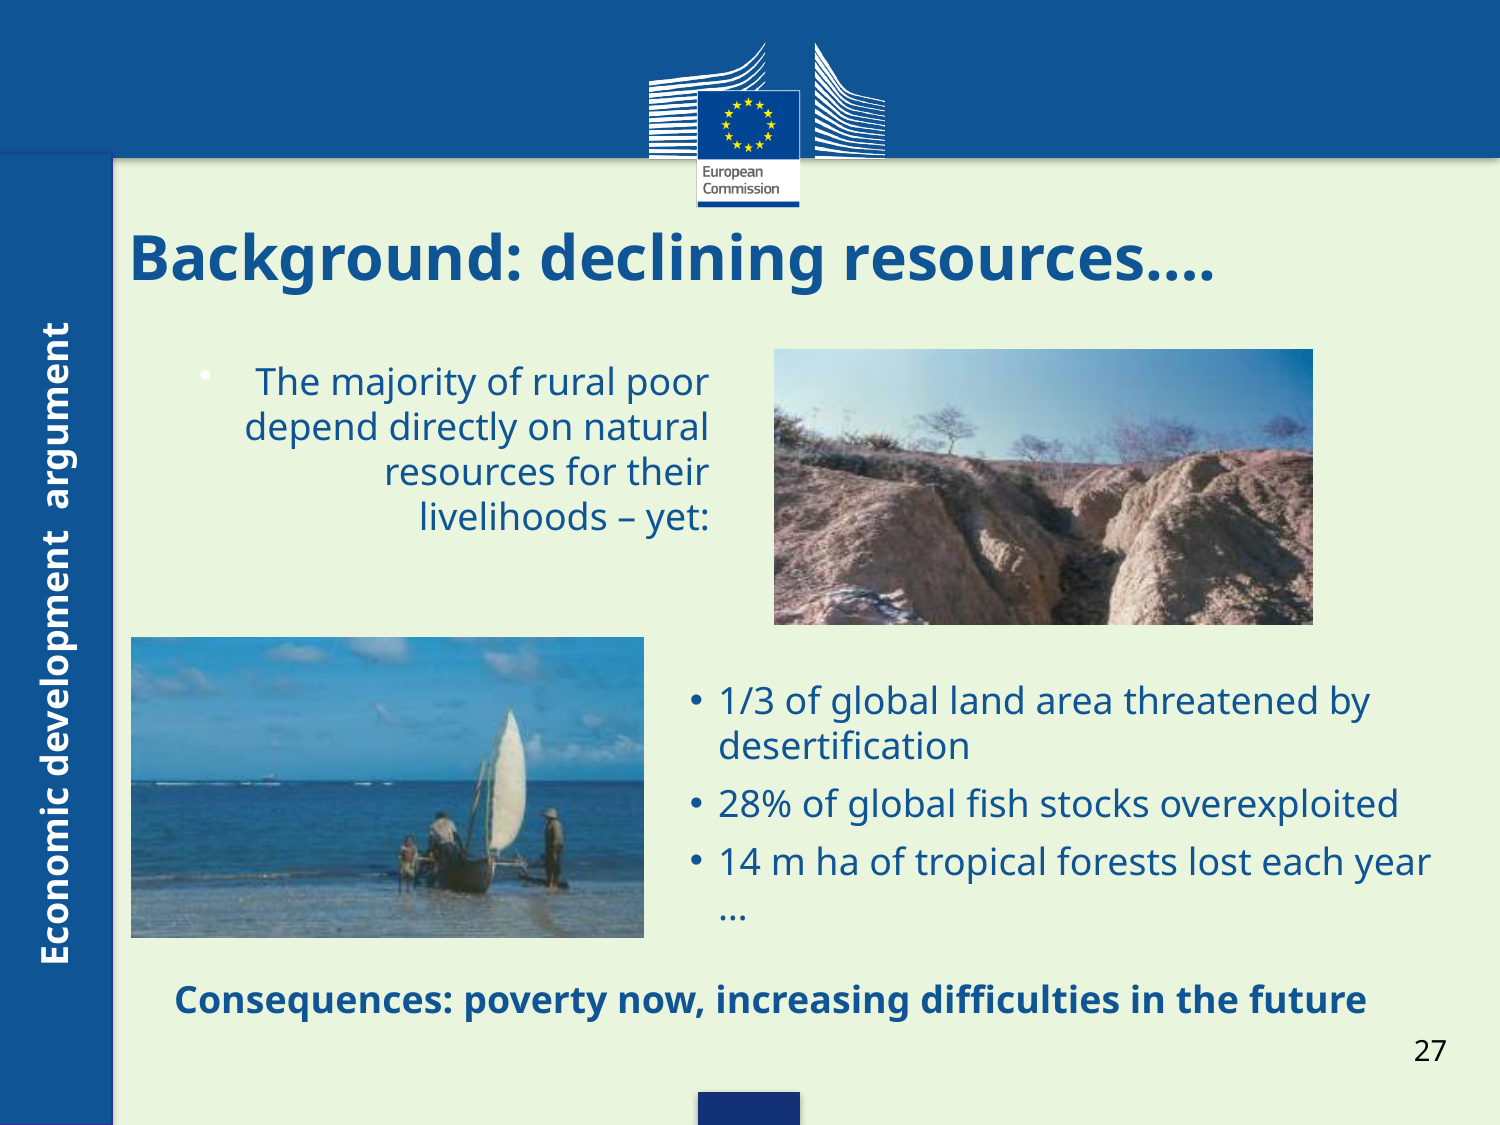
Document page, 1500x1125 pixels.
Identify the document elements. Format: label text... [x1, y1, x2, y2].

text_box Consequences: poverty now, increasing difficulties in the future [159, 968, 1500, 1029]
title Background: declining resources…. [114, 153, 1454, 358]
picture [774, 349, 1313, 626]
picture [649, 42, 885, 153]
slide_number 27 [1362, 1024, 1463, 1103]
text_box The majority of rural poor depend directly on natural resources for their livelihoods – yet: [124, 350, 725, 550]
text_box 1/3 of global land area threatened by desertification 28% of global fish stocks overexploited 14 m ha of tropical forests lost each year … [675, 669, 1450, 935]
text_box Economic development argument [0, 153, 113, 1125]
picture [130, 637, 644, 938]
